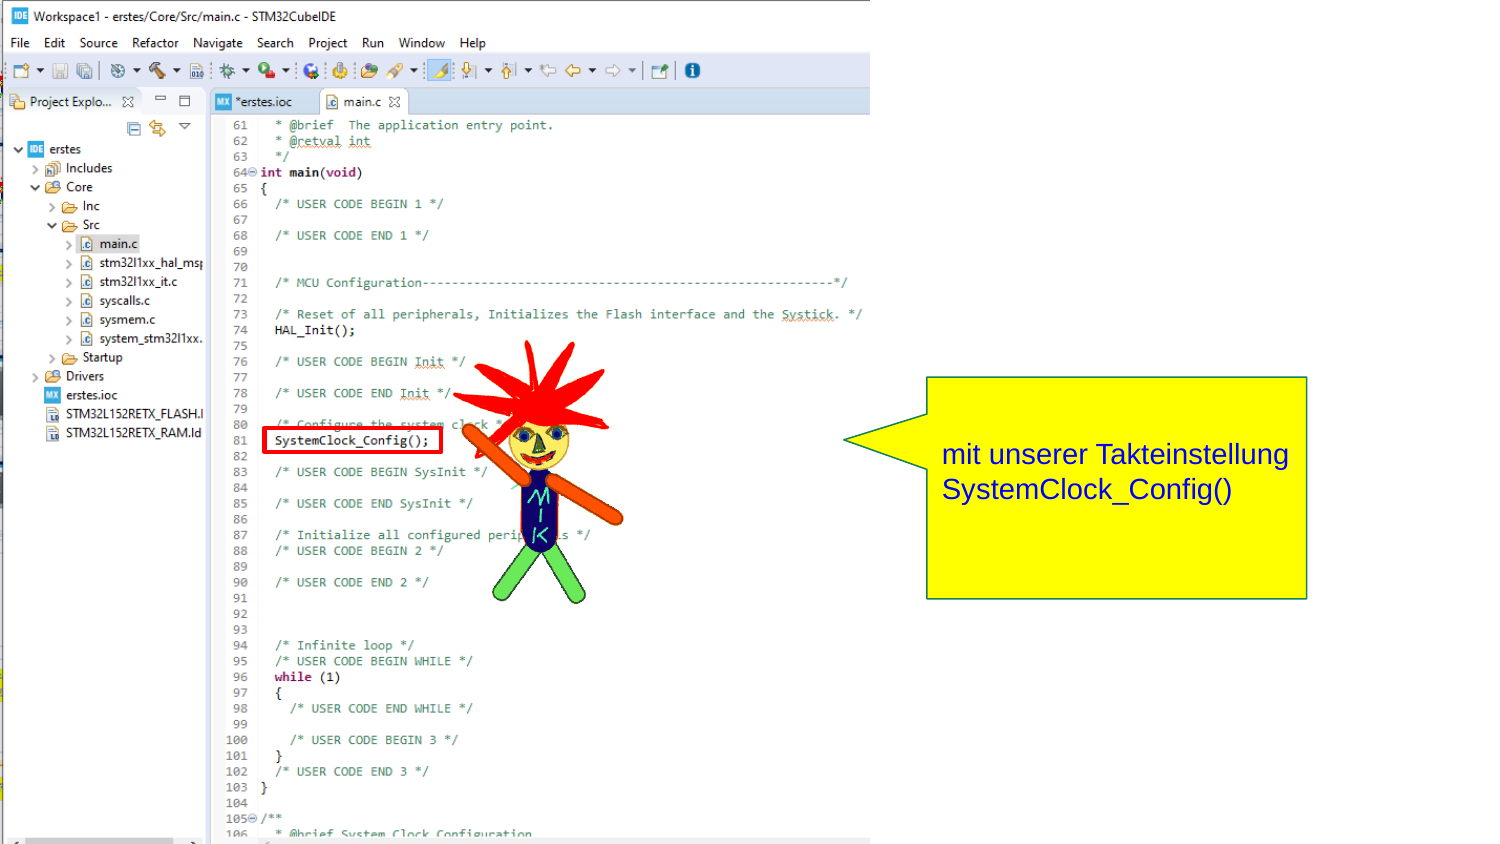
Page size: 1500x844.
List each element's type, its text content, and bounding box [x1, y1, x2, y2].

picture [0, 0, 871, 844]
text_box mit unserer Takteinstellung SystemClock_Config() [875, 377, 1307, 599]
